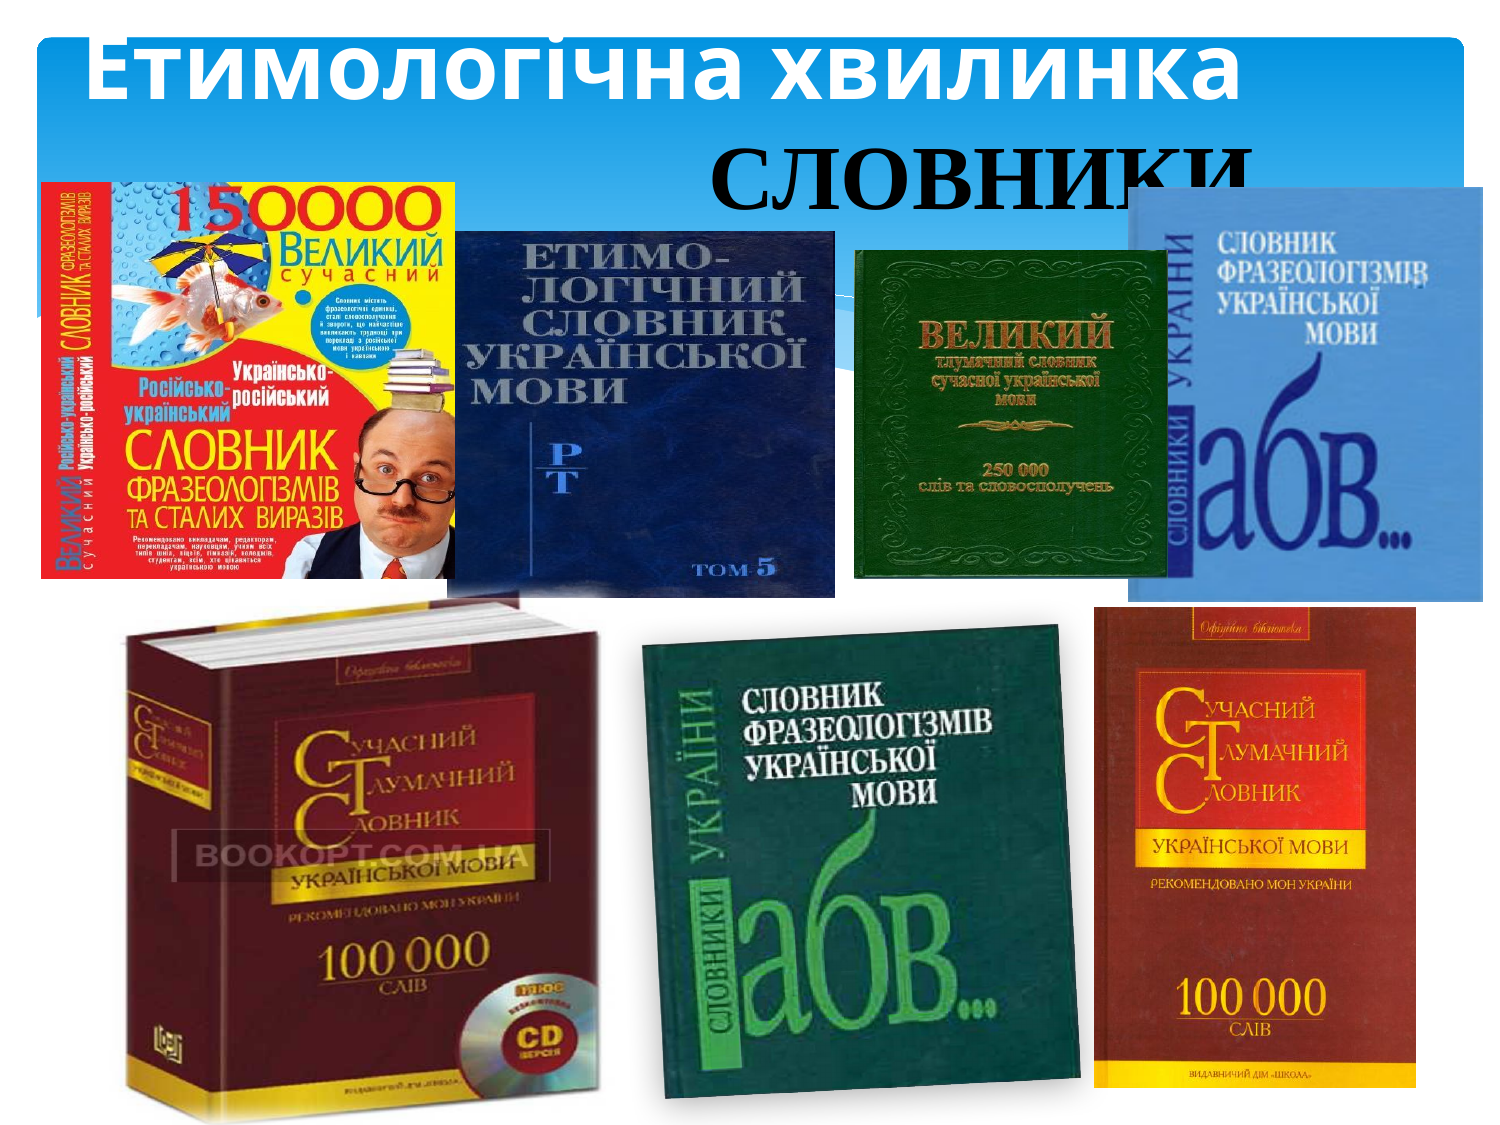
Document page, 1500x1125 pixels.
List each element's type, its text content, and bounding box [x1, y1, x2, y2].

picture [854, 187, 1483, 602]
picture [41, 182, 835, 1125]
title Етимологічна хвилинка СЛОВНИКИ [0, 5, 1500, 231]
picture [642, 624, 1080, 1098]
picture [1094, 606, 1416, 1089]
